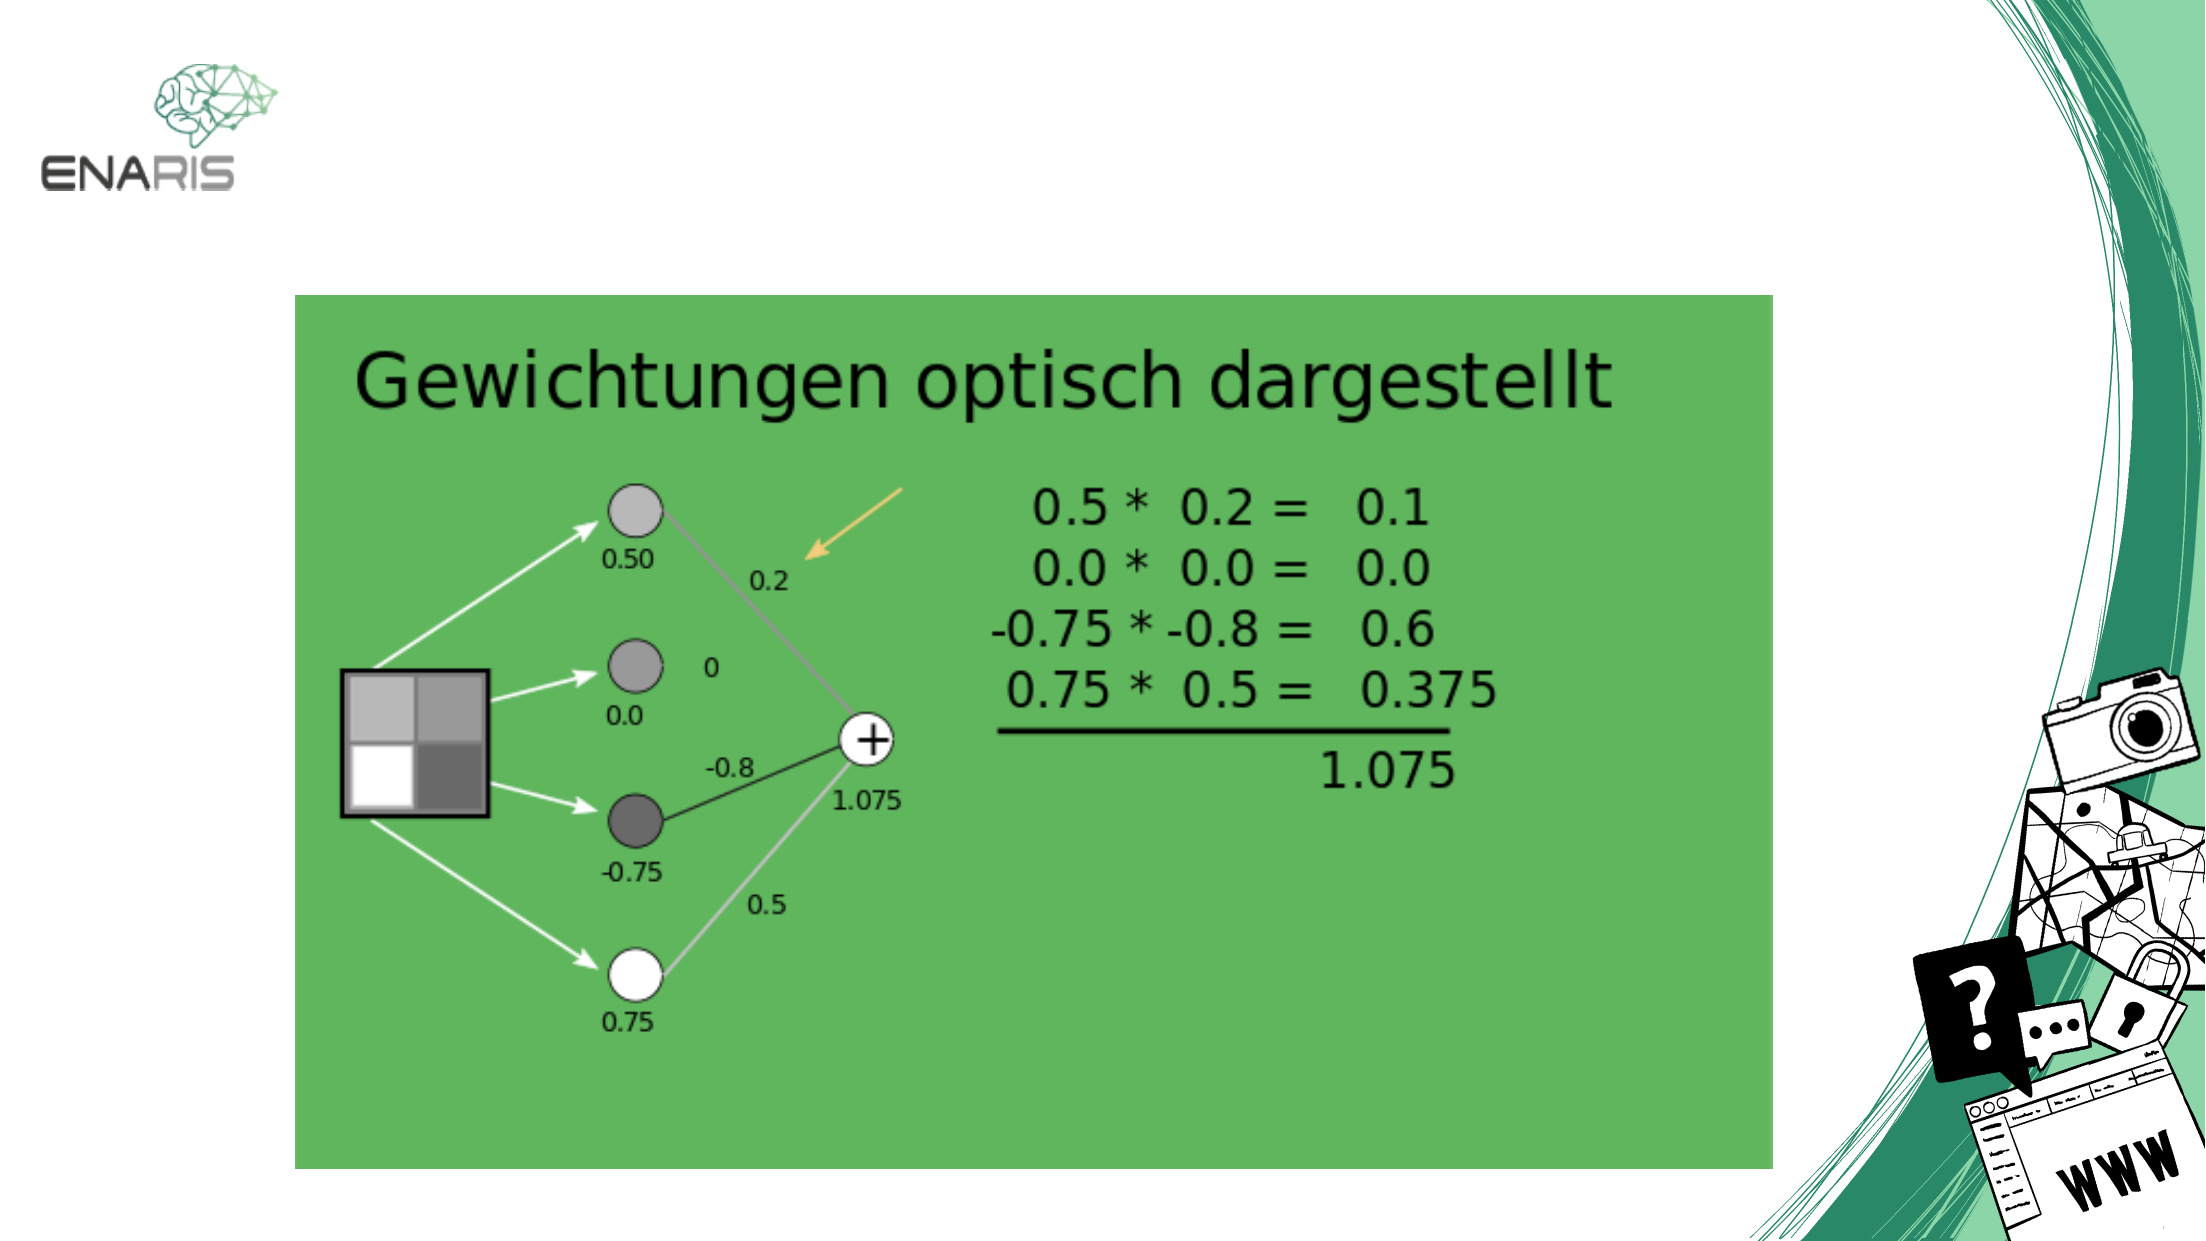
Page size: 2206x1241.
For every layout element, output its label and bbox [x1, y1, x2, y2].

picture [295, 0, 2205, 1241]
picture [41, 64, 280, 191]
